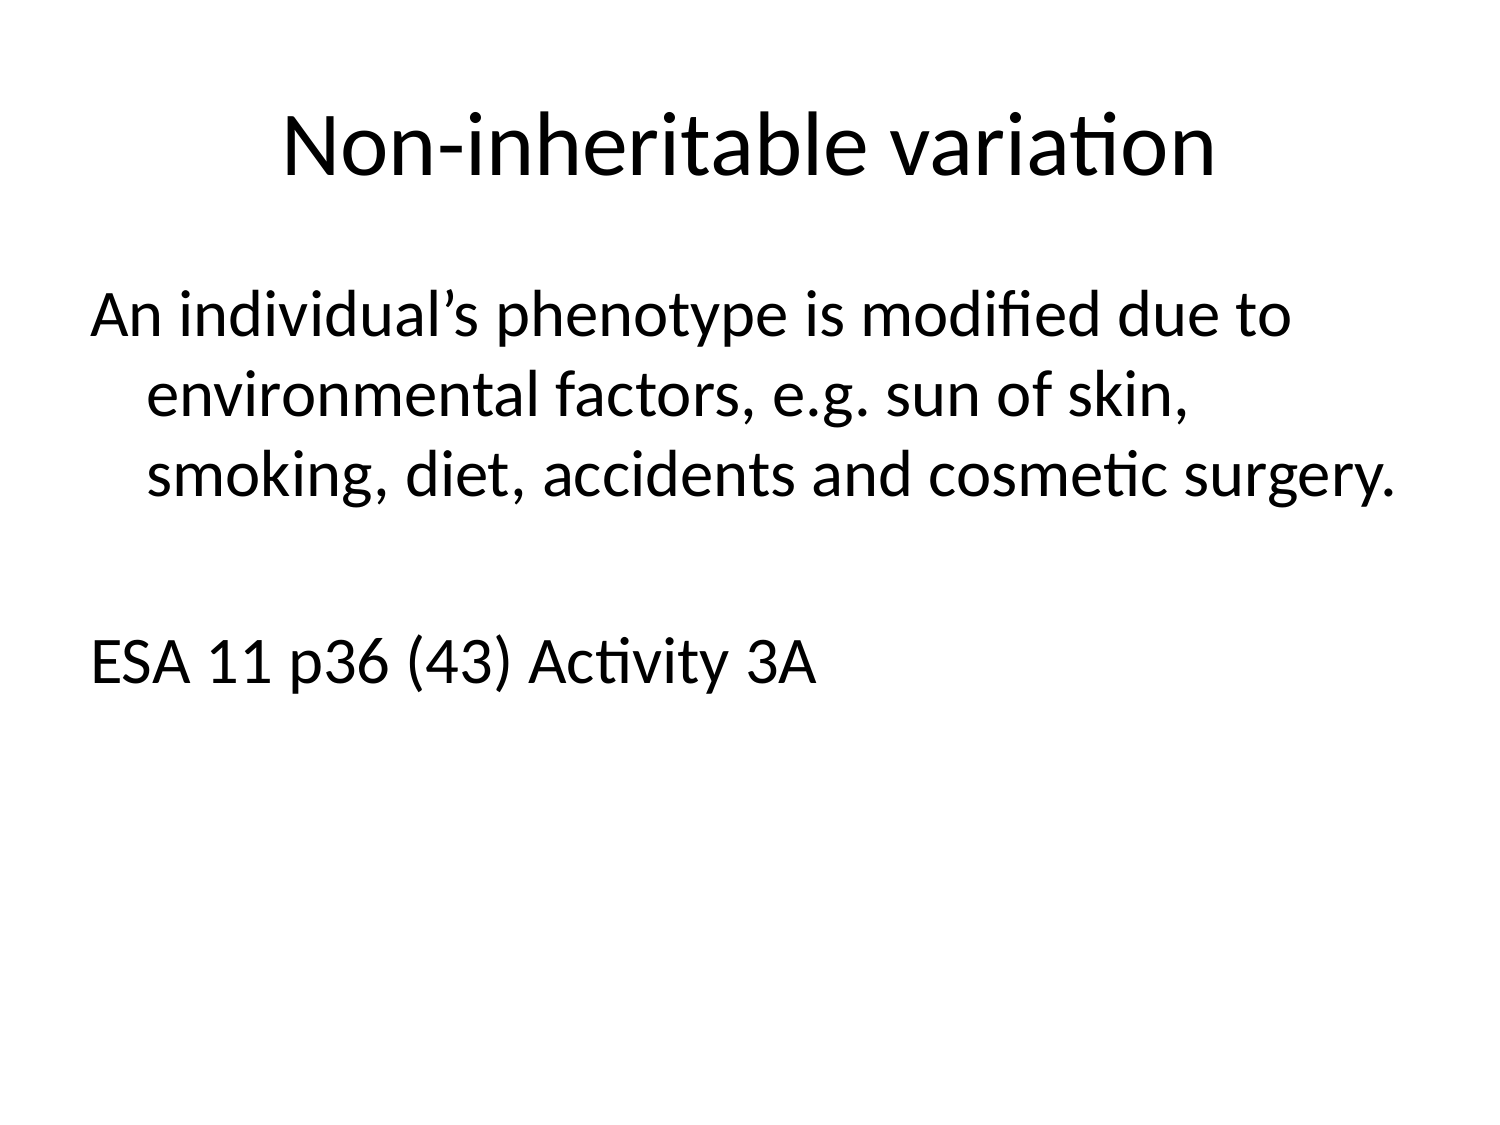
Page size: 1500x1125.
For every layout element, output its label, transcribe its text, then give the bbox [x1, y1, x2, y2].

title Non-inheritable variation [75, 45, 1425, 233]
list An individual’s phenotype is modified due to environmental factors, e.g. sun of skin, smoking, diet, accidents and cosmetic surgery. ESA 11 p36 (43) Activity 3A [75, 262, 1425, 1005]
